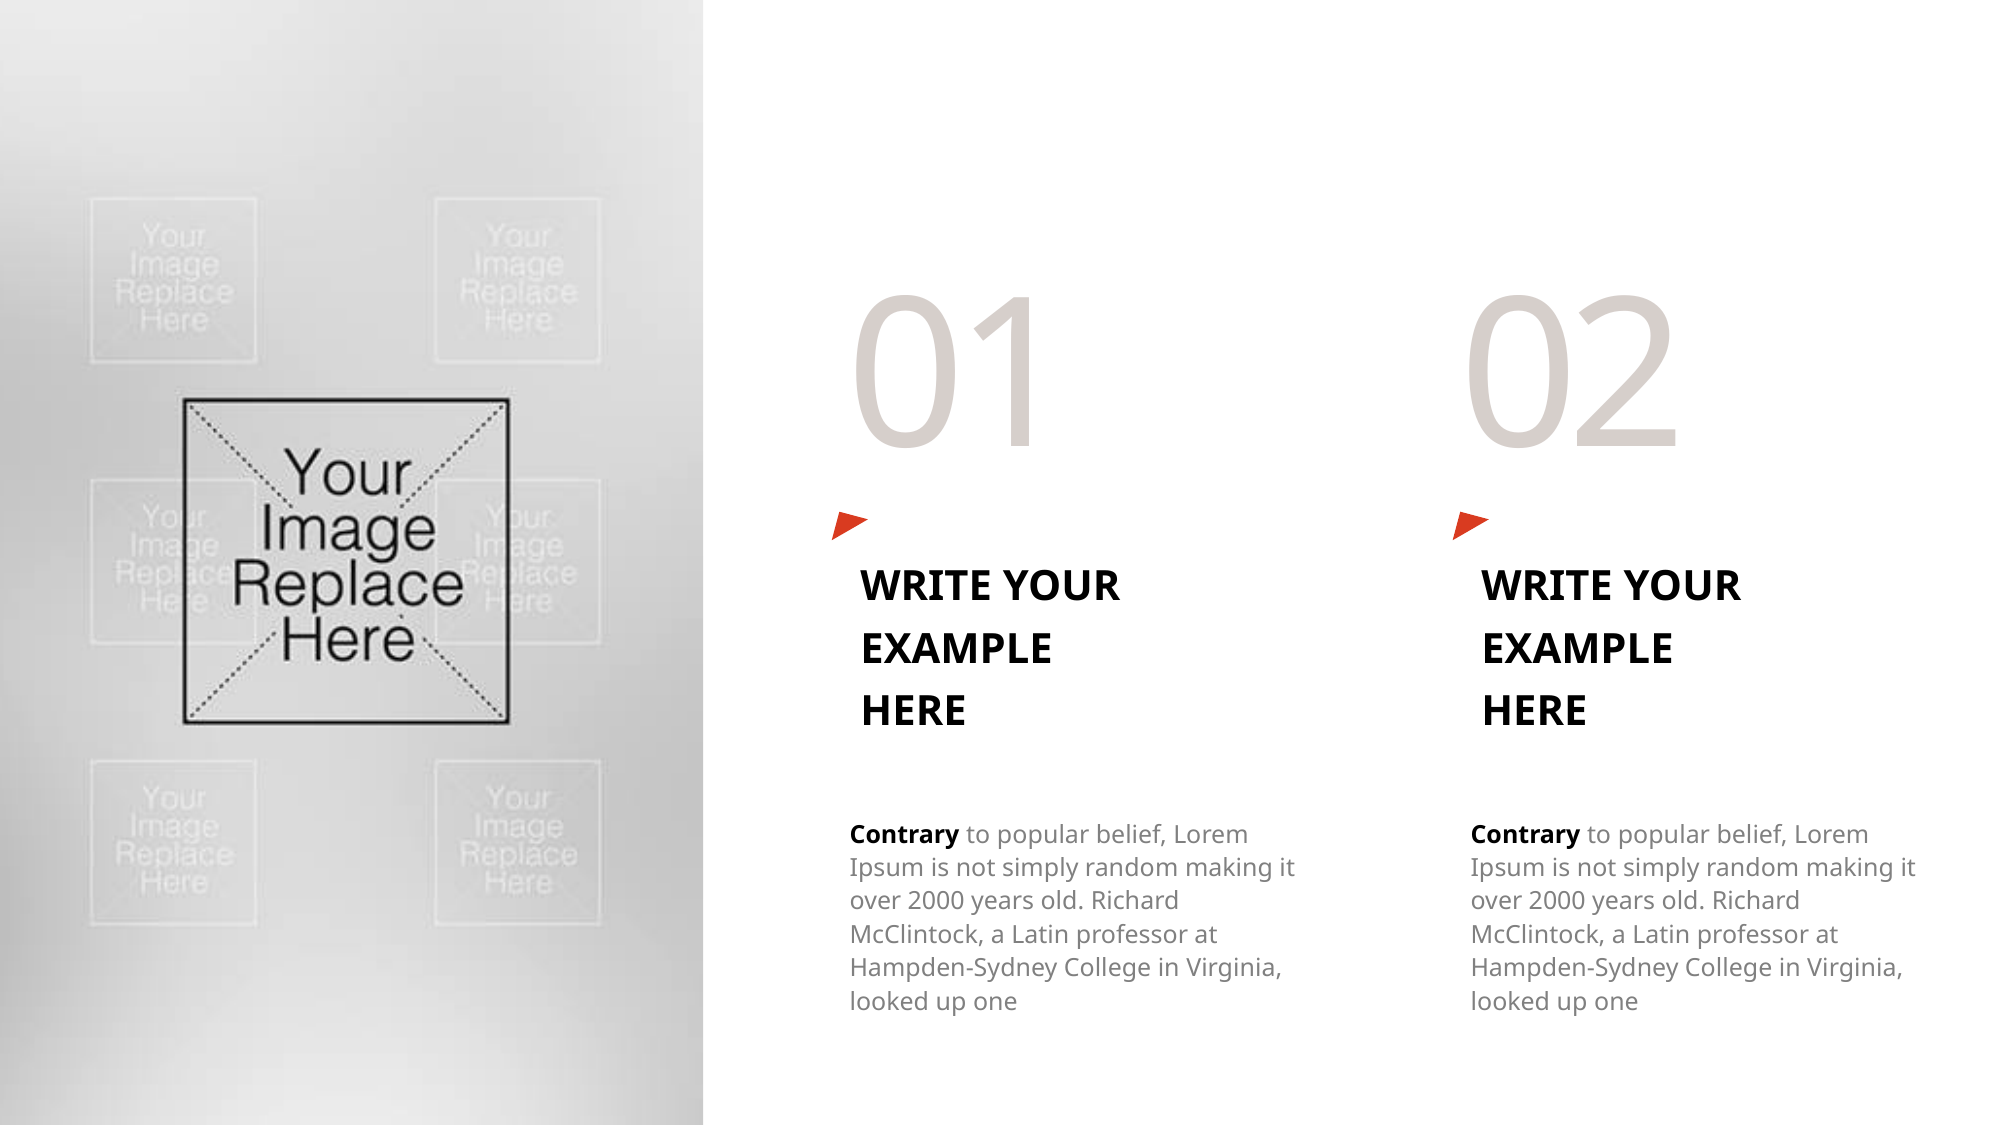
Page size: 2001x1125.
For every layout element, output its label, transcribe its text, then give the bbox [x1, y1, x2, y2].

text_box 01 [832, 230, 1199, 496]
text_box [834, 514, 1151, 739]
text_box 02 [1444, 230, 1812, 496]
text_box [1455, 514, 1772, 739]
picture [0, 0, 704, 1125]
text_box Contrary to popular belief, Lorem Ipsum is not simply random making it over 2000 years old. Richard McClintock, a Latin professor at Hampden-Sydney College in Virginia, looked up one [1455, 807, 1940, 1023]
text_box Contrary to popular belief, Lorem Ipsum is not simply random making it over 2000 years old. Richard McClintock, a Latin professor at Hampden-Sydney College in Virginia, looked up one [834, 807, 1319, 1023]
